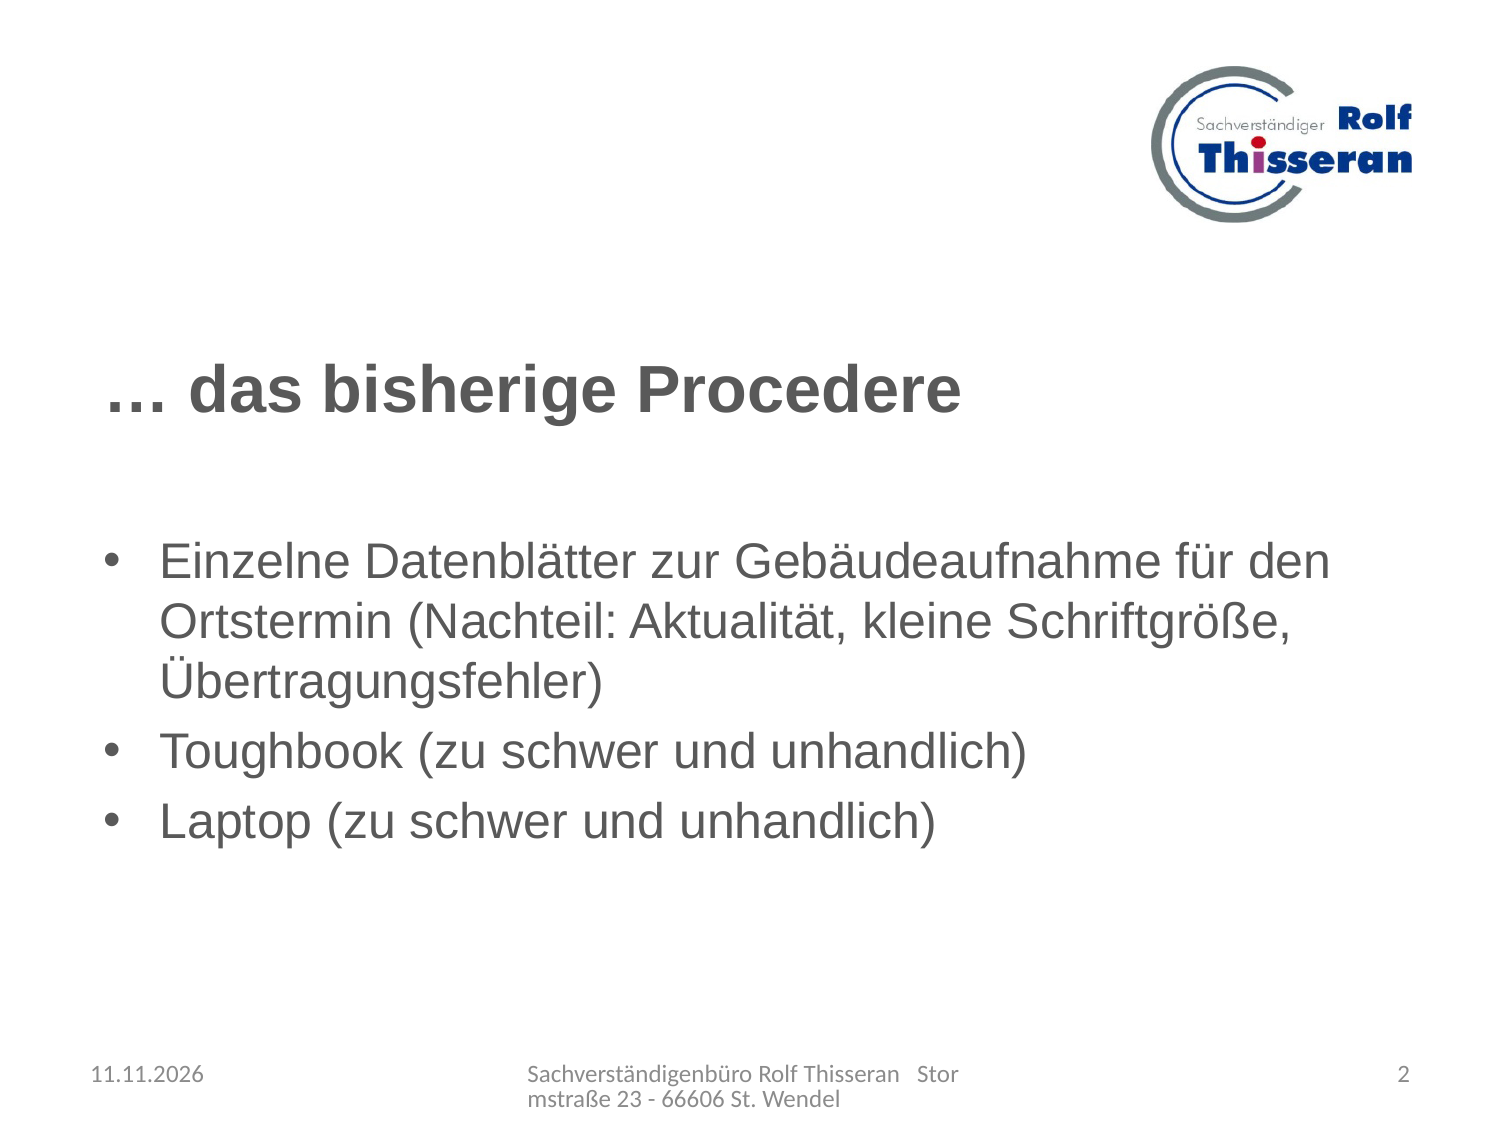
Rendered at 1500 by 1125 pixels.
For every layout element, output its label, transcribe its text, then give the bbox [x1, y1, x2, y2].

slide_number 2 [1074, 1042, 1425, 1103]
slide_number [75, 1042, 425, 1103]
list … das bisherige Procedere Einzelne Datenblätter zur Gebäudeaufnahme für den Ortstermin (Nachteil: Aktualität, kleine Schriftgröße, Übertragungsfehler) Toughbook (zu schwer und unhandlich) Laptop (zu schwer und unhandlich) [88, 338, 1483, 1005]
footer Sachverständigenbüro Rolf Thisseran Stormstraße 23 - 66606 St. Wendel [512, 1042, 988, 1103]
picture [1151, 66, 1412, 223]
